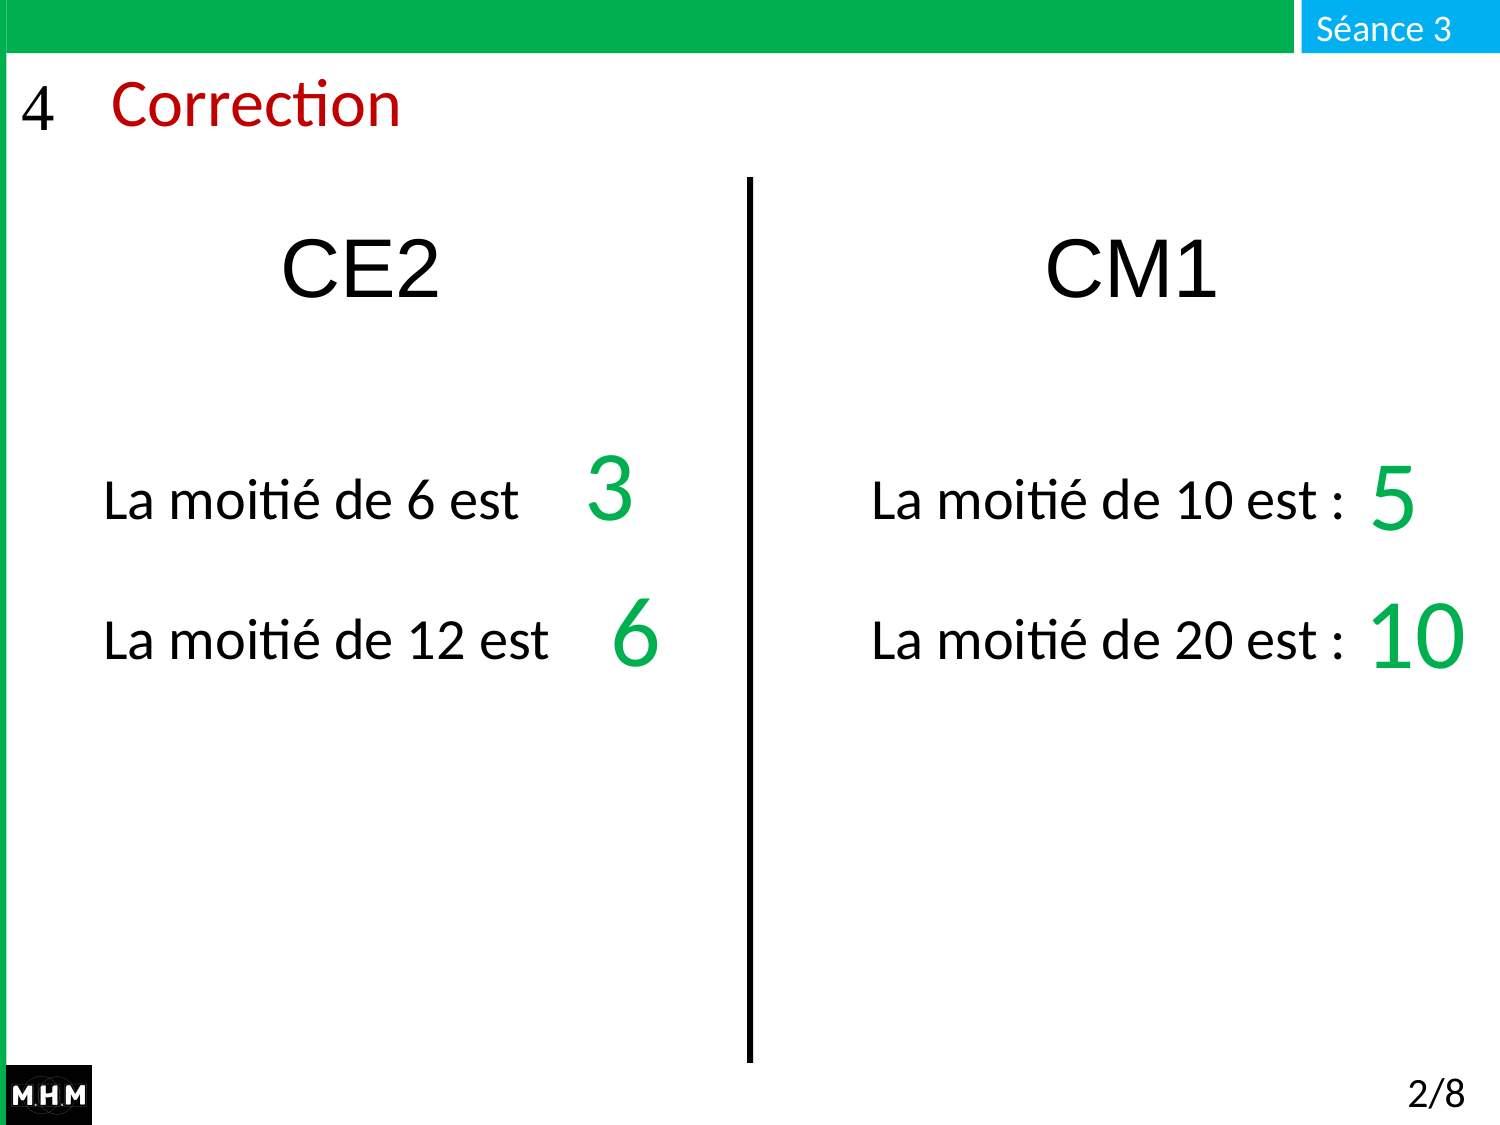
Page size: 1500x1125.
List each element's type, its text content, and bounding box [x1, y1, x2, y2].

text_box 10 [1350, 561, 1500, 696]
list 2/8 [1373, 1064, 1500, 1125]
text_box 3 [534, 413, 686, 549]
title Correction [96, 60, 1391, 150]
text_box 6 [560, 559, 712, 694]
text_box La moitié de 6 est : … La moitié de 12 est : … [88, 383, 648, 769]
text_box CE2 CM1 [265, 206, 750, 315]
picture [6, 1065, 92, 1125]
text_box La moitié de 10 est : … La moitié de 20 est : … [856, 383, 1415, 769]
text_box 5 [1353, 423, 1500, 559]
text_box CE2 CM1 [751, 206, 1241, 315]
